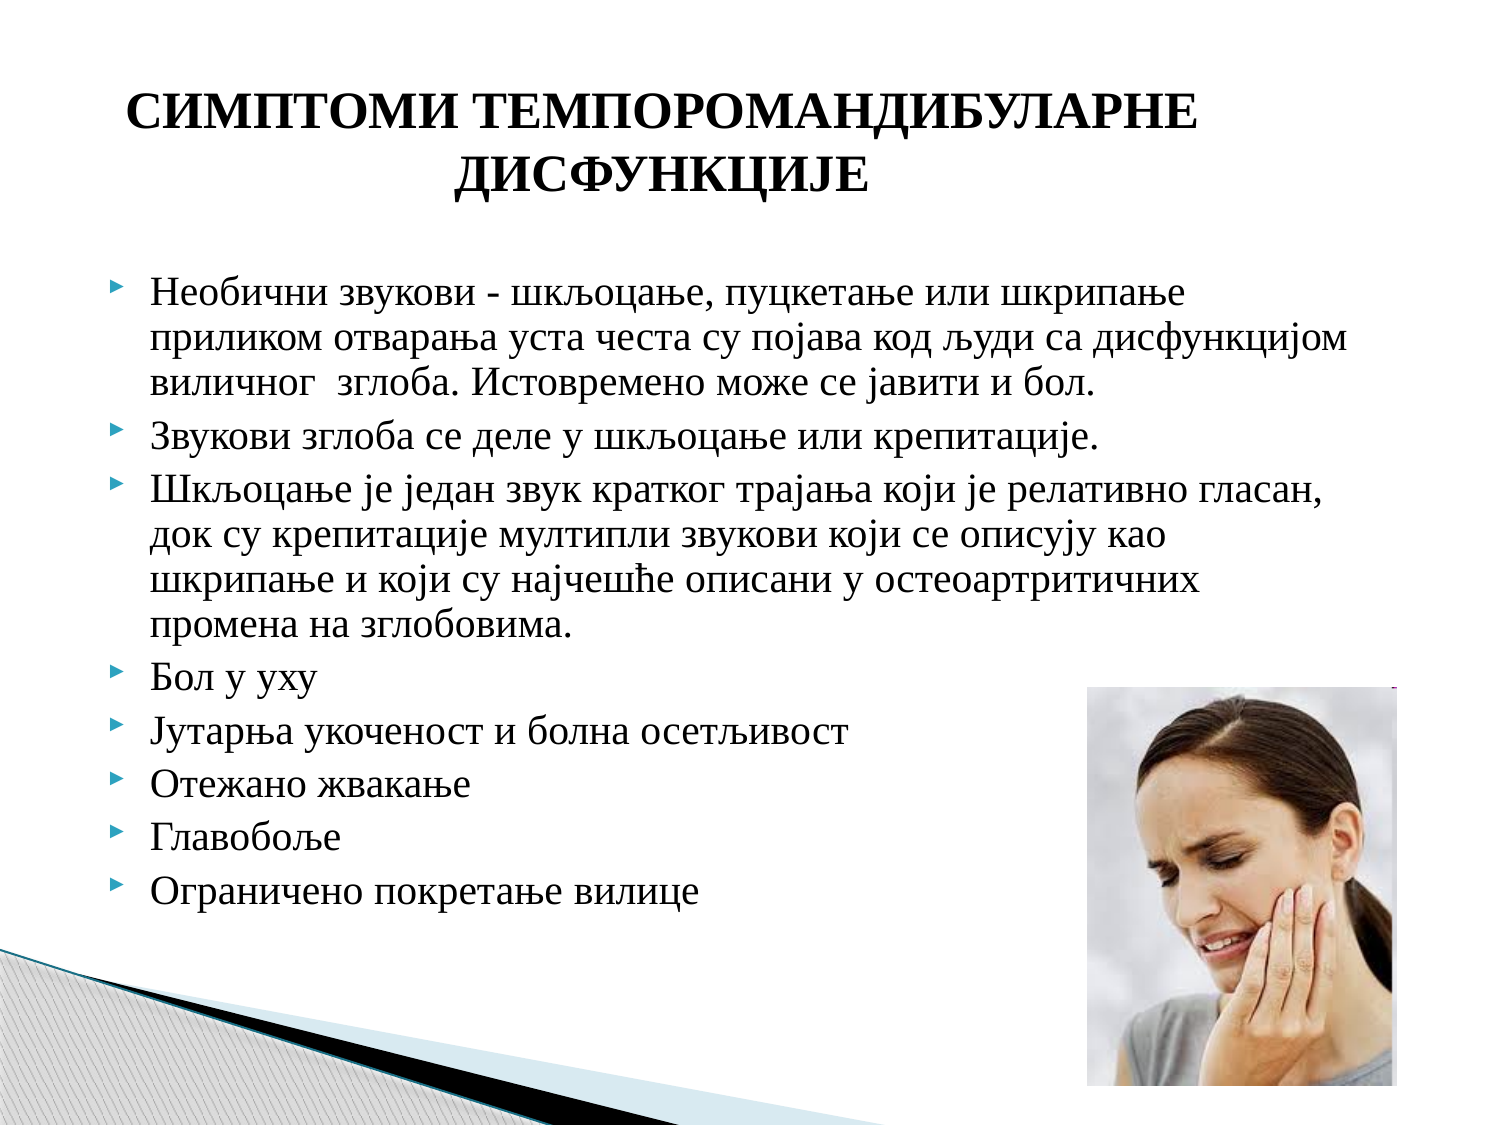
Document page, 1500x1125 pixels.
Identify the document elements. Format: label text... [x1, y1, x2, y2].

picture [1087, 687, 1398, 1087]
title СИМПТОМИ ТЕМПОРОМАНДИБУЛАРНЕ ДИСФУНКЦИЈЕ [75, 45, 1250, 233]
list Необични звукови - шкљоцање, пуцкетање или шкрипање приликом отварања уста честа су појава код људи са дисфункцијом виличног зглоба. Истовремено може се јавити и бол. Звукови зглоба се деле у шкљоцање или крепитације. Шкљоцање је један звук кратког трајања који је релативно гласан, док су крепитације мултипли звукови који се описују као шкрипање и који су најчешће описани у остеоартритичних промена на зглобовима. Бол у уху Јутарња укоченост и болна осетљивост Отежано жвакање Главобоље Ограничено покретање вилице [75, 262, 1375, 1005]
